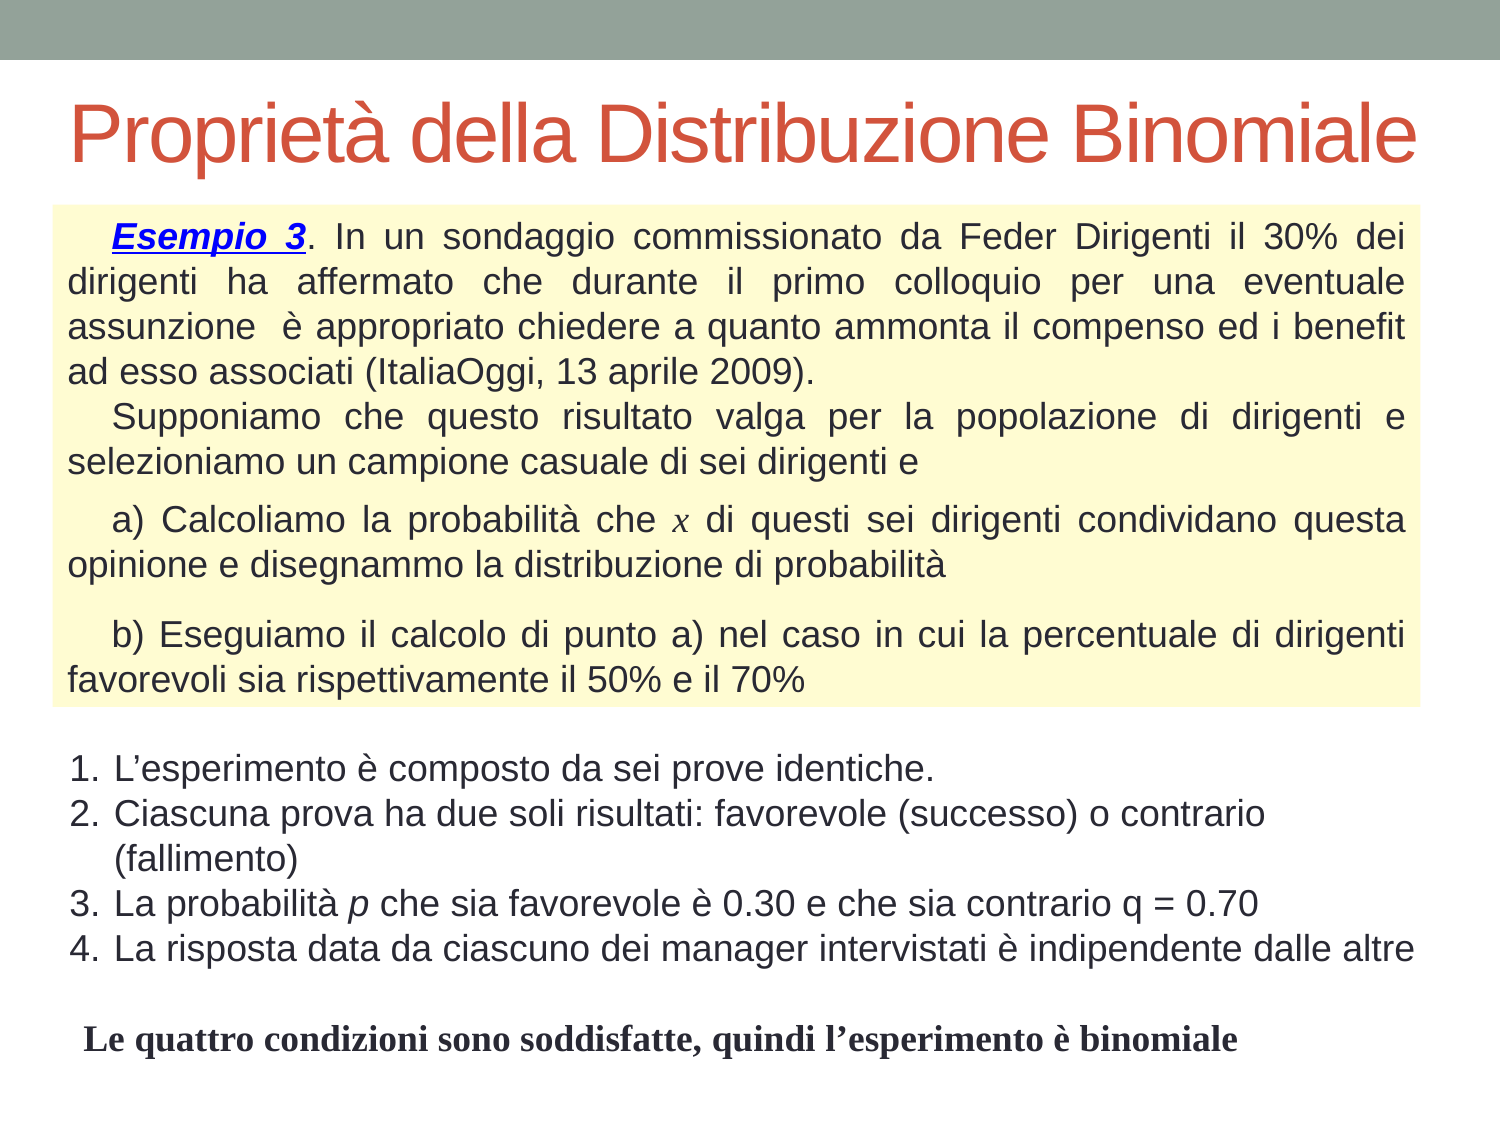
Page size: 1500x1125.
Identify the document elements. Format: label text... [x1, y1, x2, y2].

text_box Esempio 3. In un sondaggio commissionato da Feder Dirigenti il 30% dei dirigenti ha affermato che durante il primo colloquio per una eventuale assunzione è appropriato chiedere a quanto ammonta il compenso ed i benefit ad esso associati (ItaliaOggi, 13 aprile 2009). Supponiamo che questo risultato valga per la popolazione di dirigenti e selezioniamo un campione casuale di sei dirigenti e a) Calcoliamo la probabilità che x di questi sei dirigenti condividano questa opinione e disegnammo la distribuzione di probabilità b) Eseguiamo il calcolo di punto a) nel caso in cui la percentuale di dirigenti favorevoli sia rispettivamente il 50% e il 70% [52, 204, 1421, 707]
title Proprietà della Distribuzione Binomiale [53, 47, 1457, 211]
text_box L’esperimento è composto da sei prove identiche. Ciascuna prova ha due soli risultati: favorevole (successo) o contrario (fallimento) La probabilità p che sia favorevole è 0.30 e che sia contrario q = 0.70 La risposta data da ciascuno dei manager intervistati è indipendente dalle altre Le quattro condizioni sono soddisfatte, quindi l’esperimento è binomiale [54, 736, 1434, 1066]
